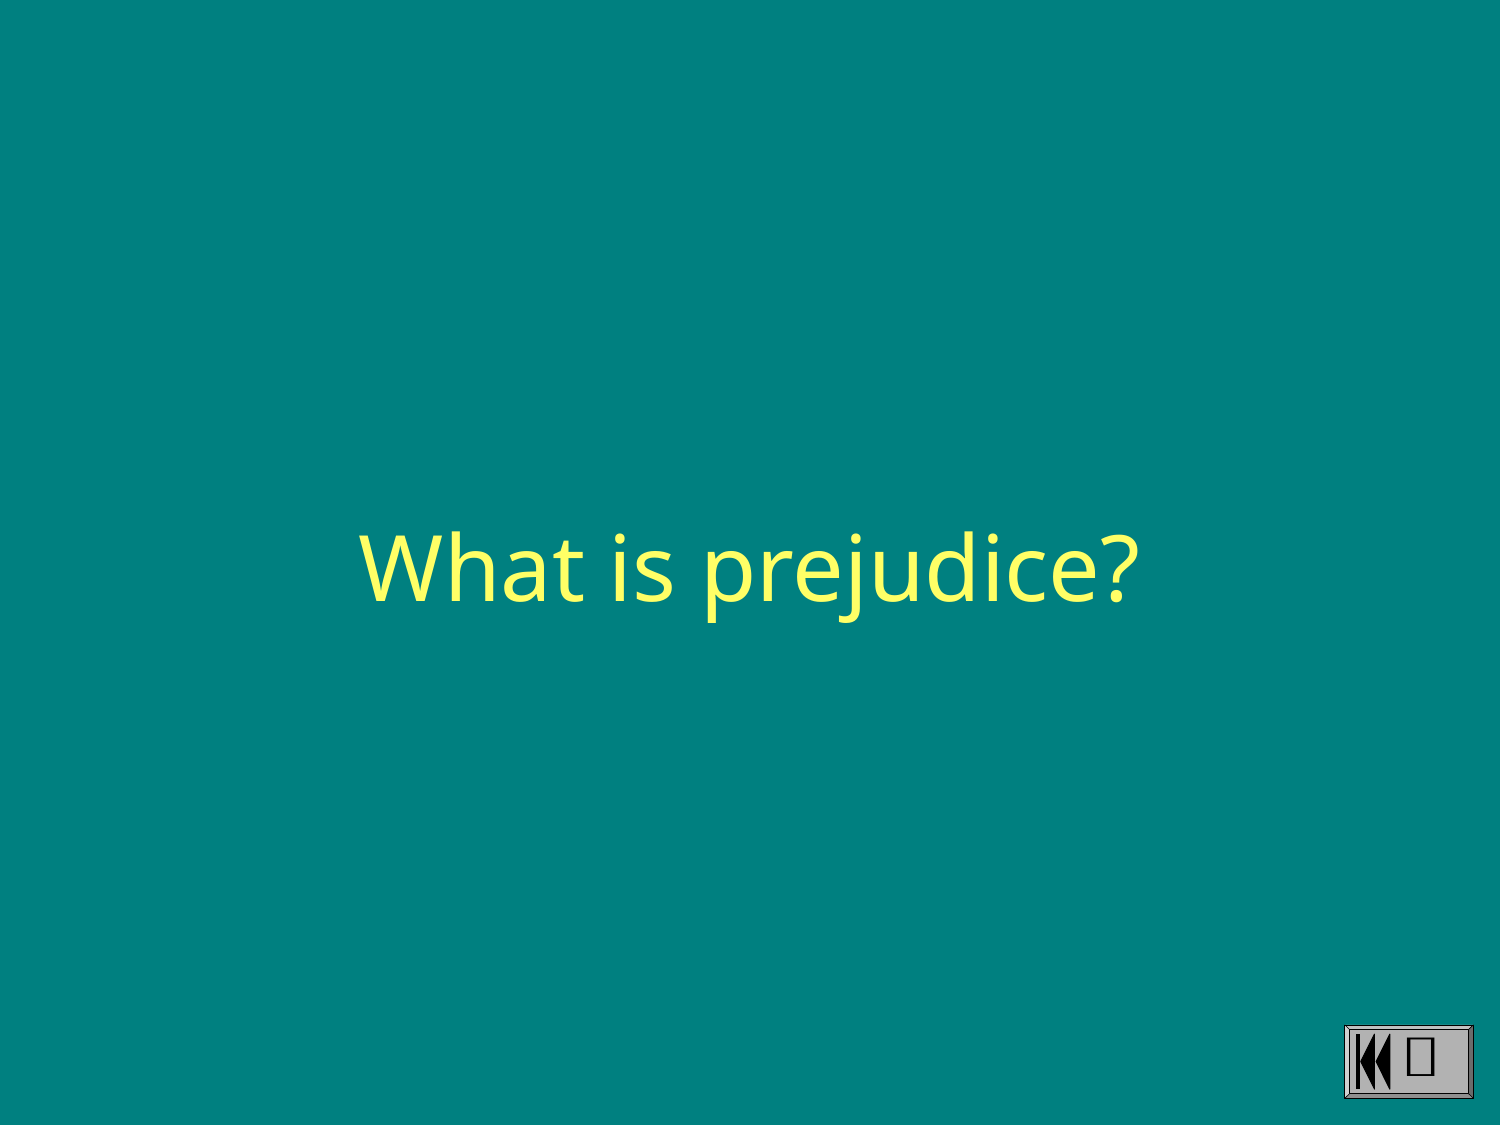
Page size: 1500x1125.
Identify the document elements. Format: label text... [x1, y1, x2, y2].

title What is prejudice? [112, 99, 1388, 1031]
picture [1344, 1024, 1476, 1101]
